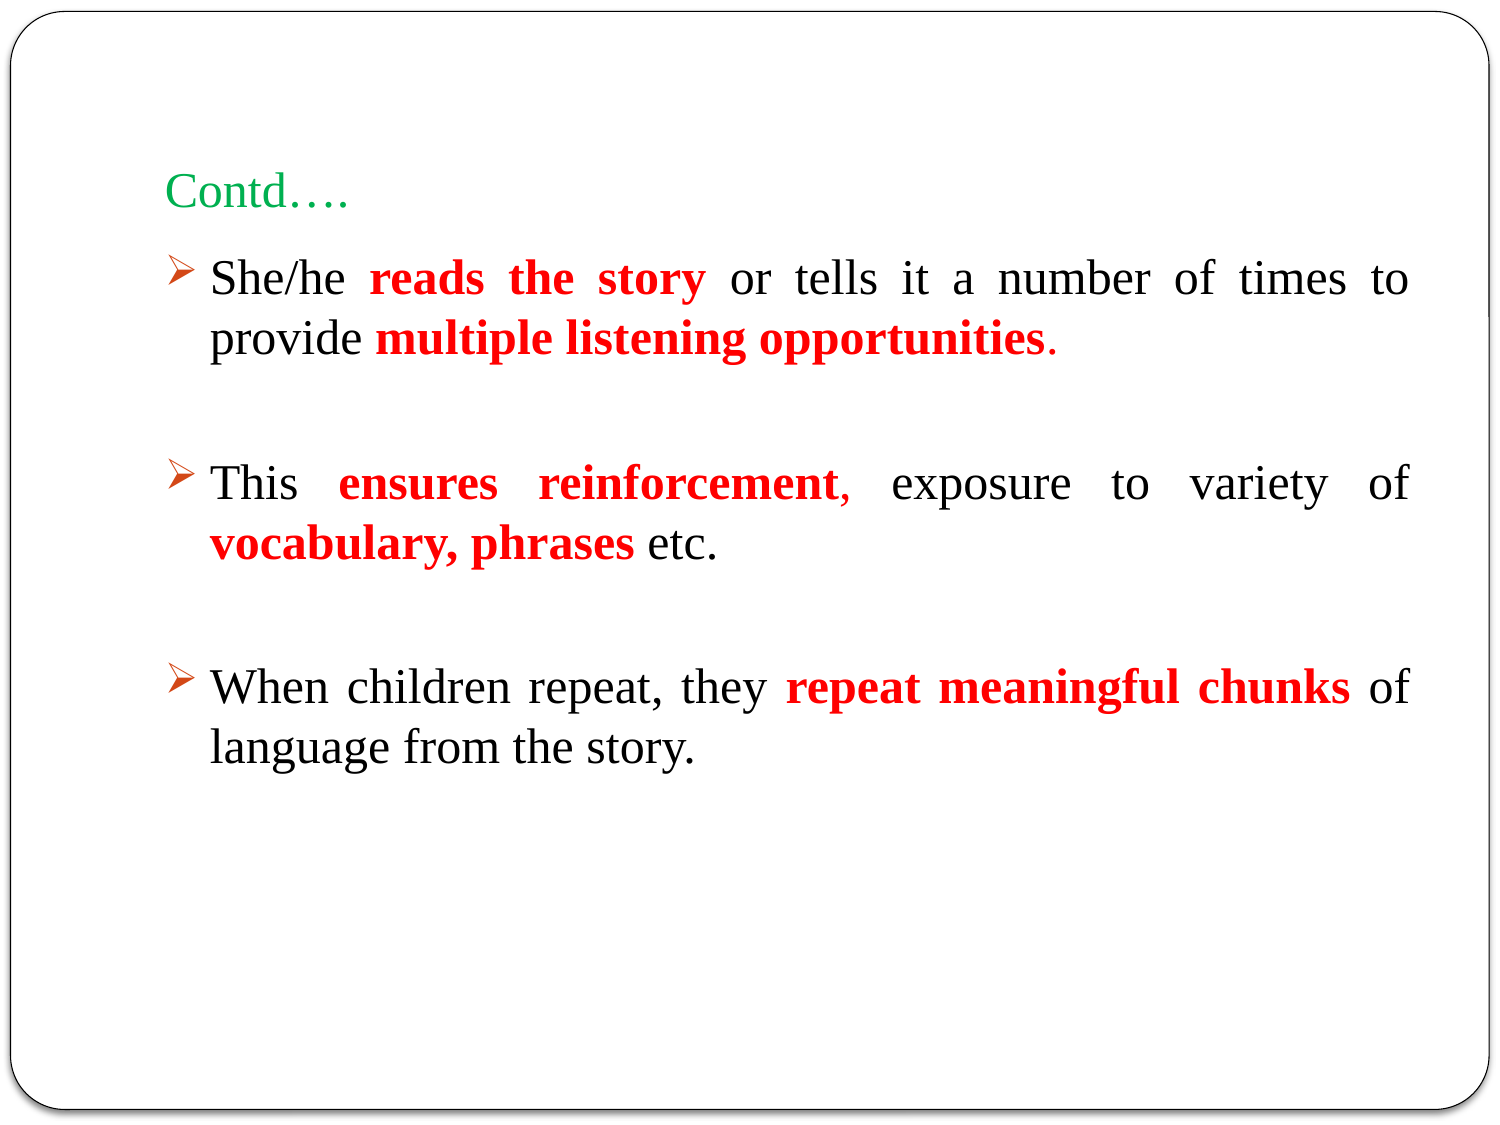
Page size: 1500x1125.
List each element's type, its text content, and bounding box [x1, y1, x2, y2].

list She/he reads the story or tells it a number of times to provide multiple listening opportunities. This ensures reinforcement, exposure to variety of vocabulary, phrases etc. When children repeat, they repeat meaningful chunks of language from the story. [150, 237, 1425, 988]
title Contd…. [150, 45, 1425, 233]
